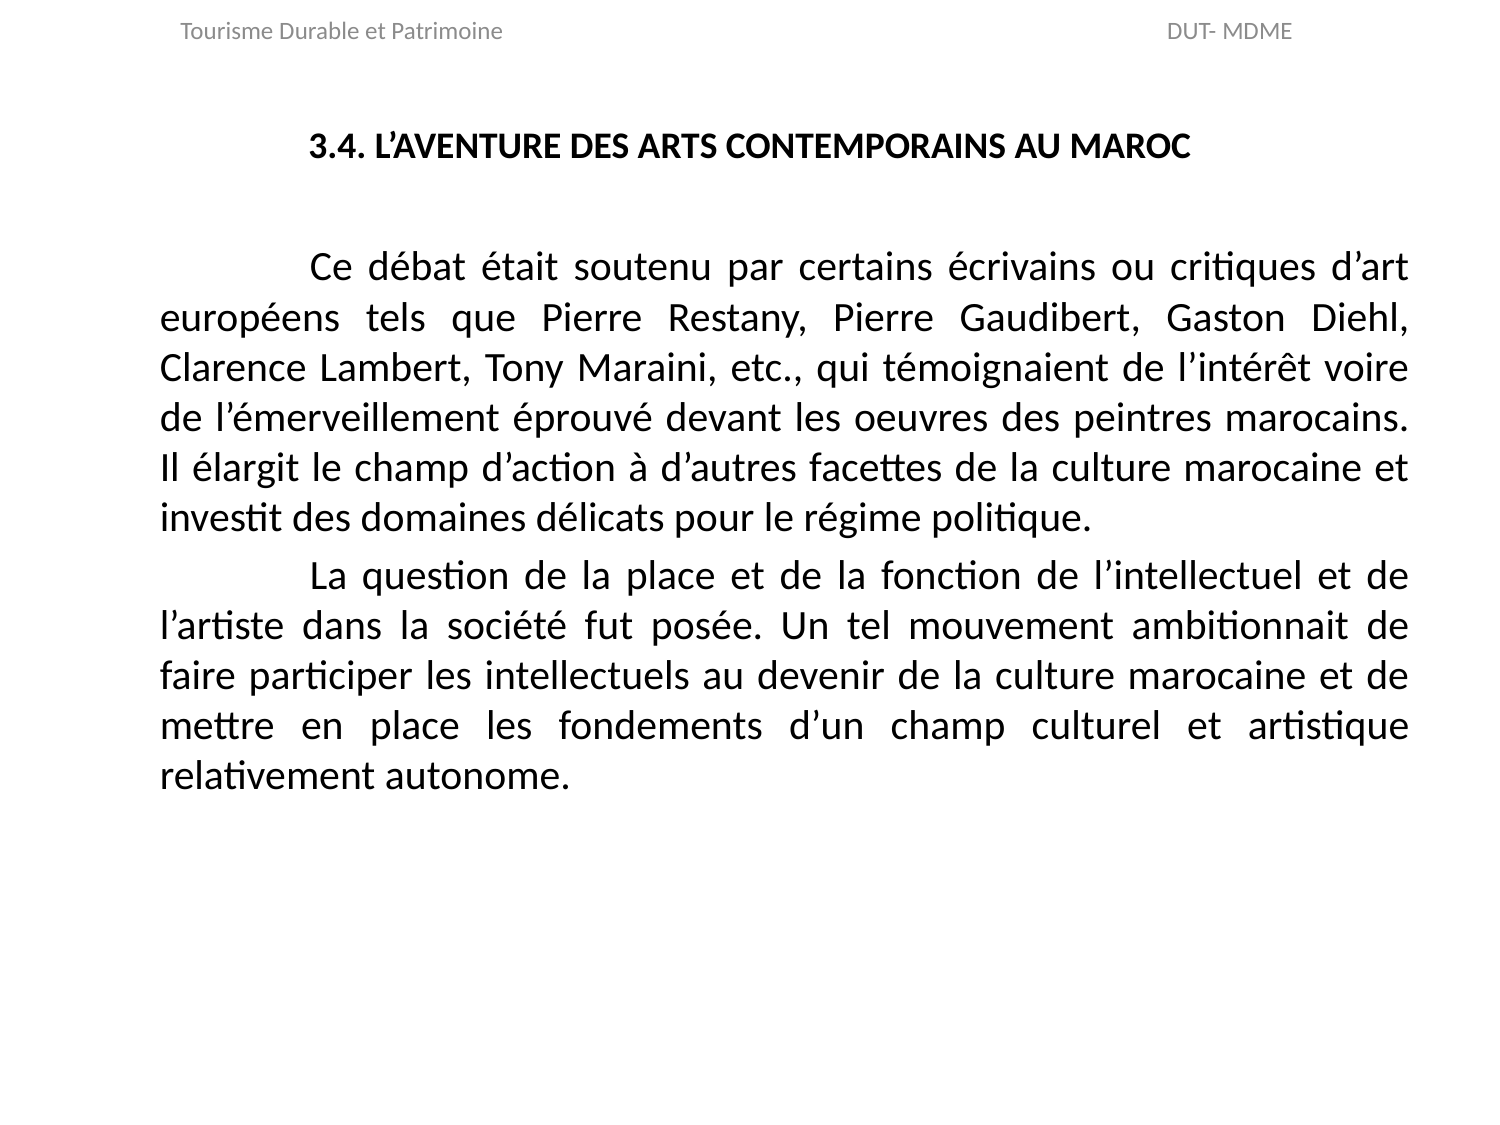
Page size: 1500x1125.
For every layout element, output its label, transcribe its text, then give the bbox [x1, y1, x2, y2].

title 3.4. L’AVENTURE DES ARTS CONTEMPORAINS AU MAROC [75, 90, 1425, 197]
list Ce débat était soutenu par certains écrivains ou critiques d’art européens tels que Pierre Restany, Pierre Gaudibert, Gaston Diehl, Clarence Lambert, Tony Maraini, etc., qui témoignaient de l’intérêt voire de l’émerveillement éprouvé devant les oeuvres des peintres marocains. Il élargit le champ d’action à d’autres facettes de la culture marocaine et investit des domaines délicats pour le régime politique. La question de la place et de la fonction de l’intellectuel et de l’artiste dans la société fut posée. Un tel mouvement ambitionnait de faire participer les intellectuels au devenir de la culture marocaine et de mettre en place les fondements d’un champ culturel et artistique relativement autonome. [88, 231, 1425, 988]
footer Tourisme Durable et Patrimoine DUT- MDME [41, 0, 1436, 60]
